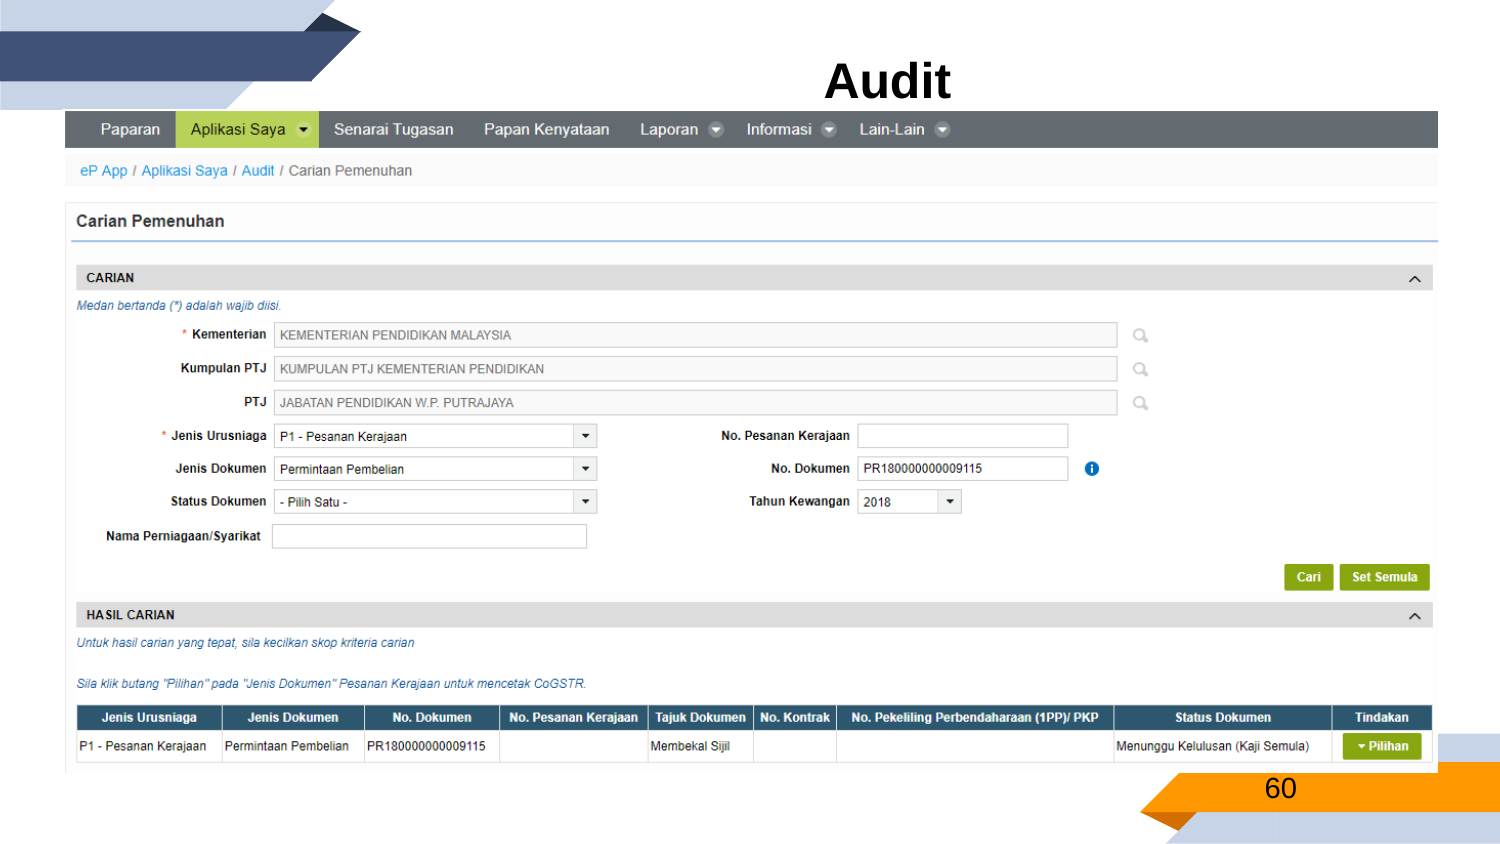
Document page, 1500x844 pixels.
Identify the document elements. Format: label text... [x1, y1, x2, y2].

slide_number 60 [1249, 760, 1494, 813]
text_box Audit [323, 45, 1452, 111]
picture [62, 109, 1438, 773]
